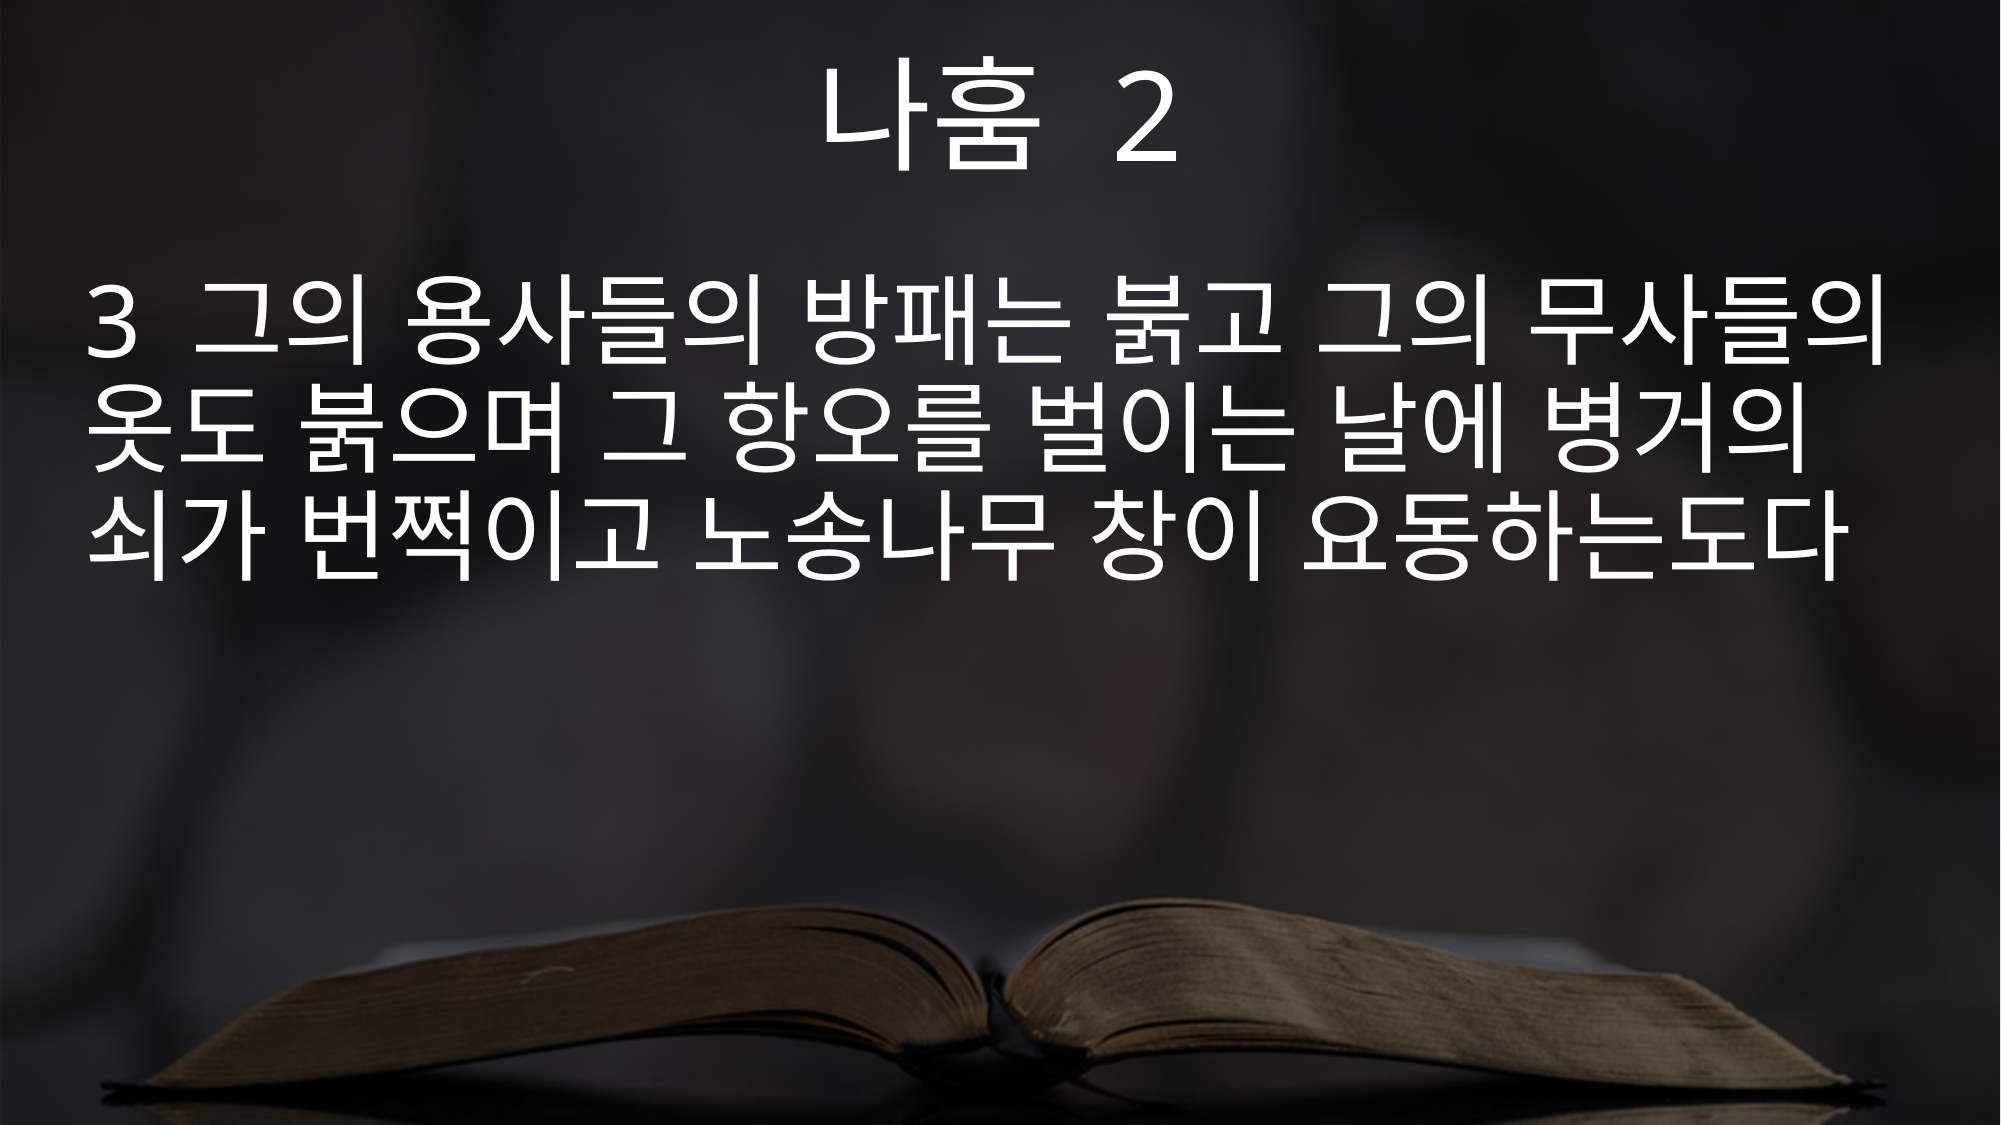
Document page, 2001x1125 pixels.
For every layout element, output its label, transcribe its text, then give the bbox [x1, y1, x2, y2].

picture [0, 0, 2001, 1125]
list 3 그의 용사들의 방패는 붉고 그의 무사들의 옷도 붉으며 그 항오를 벌이는 날에 병거의 쇠가 번쩍이고 노송나무 창이 요동하는도다 [69, 263, 1953, 423]
footer 나훔 2 [0, 32, 2000, 192]
